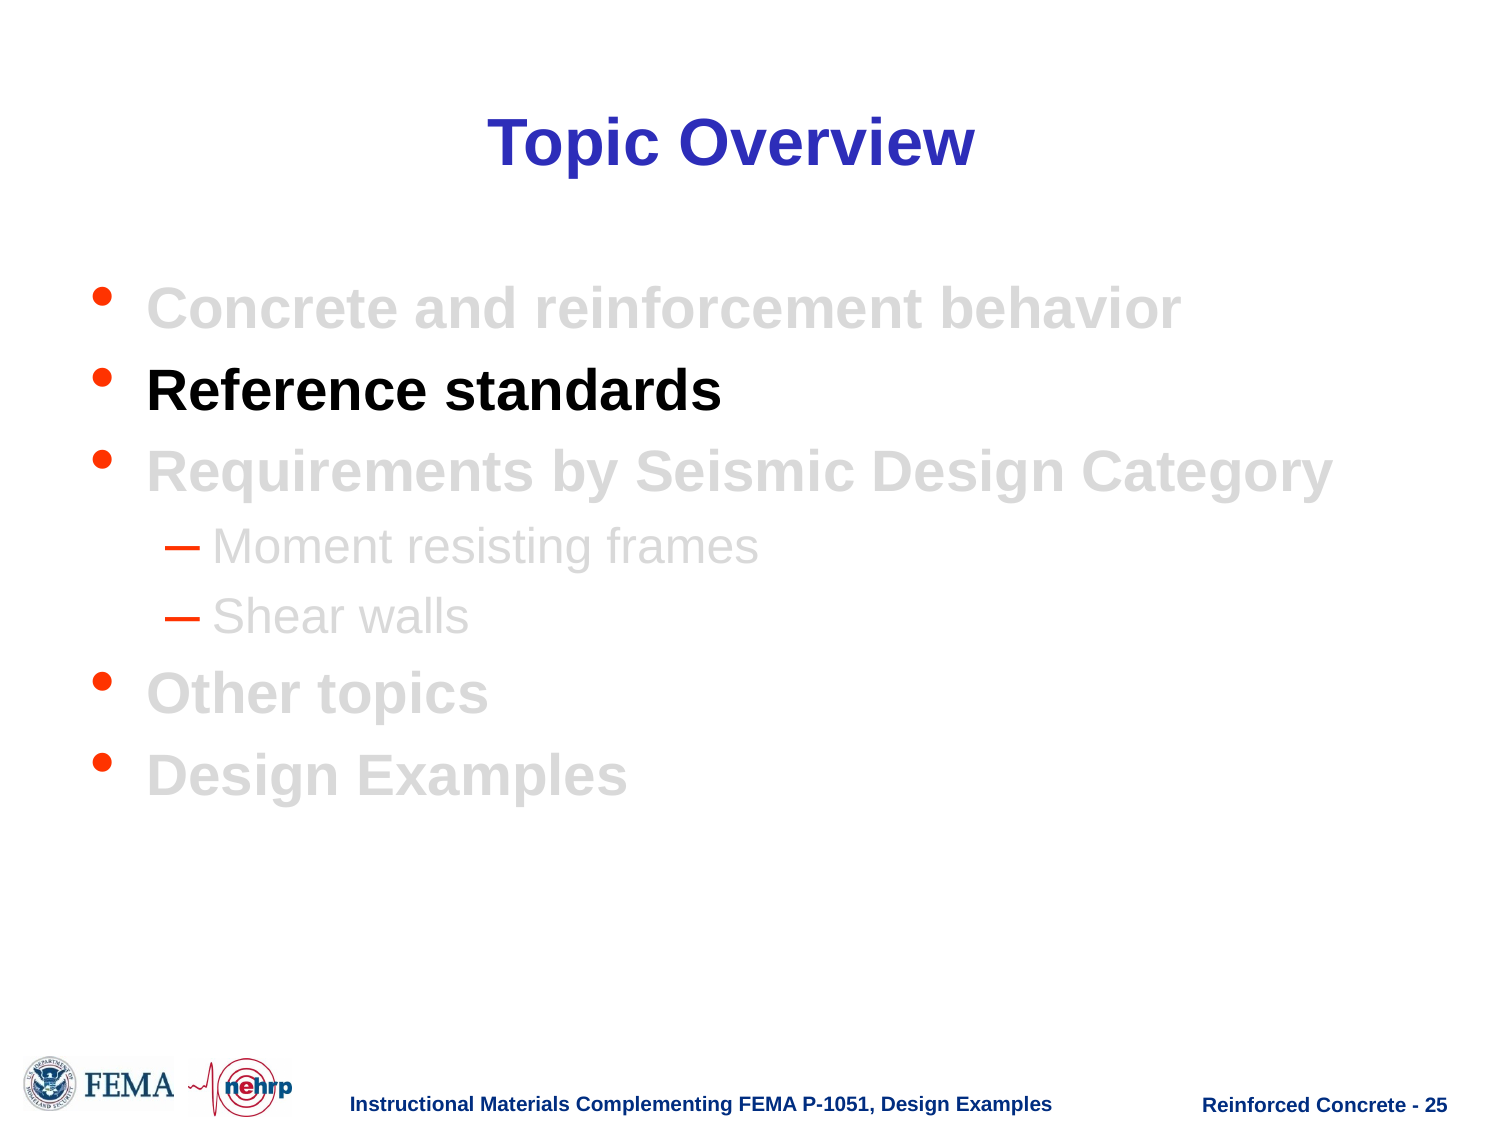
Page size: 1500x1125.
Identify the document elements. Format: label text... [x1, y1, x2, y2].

title Topic Overview [74, 44, 1426, 233]
list Concrete and reinforcement behavior Reference standards Requirements by Seismic Design Category Moment resisting frames Shear walls Other topics Design Examples [74, 262, 1426, 1006]
picture [188, 1058, 292, 1117]
footer Instructional Materials Complementing FEMA P-1051, Design Examples [334, 1087, 1104, 1124]
picture [23, 1056, 174, 1111]
